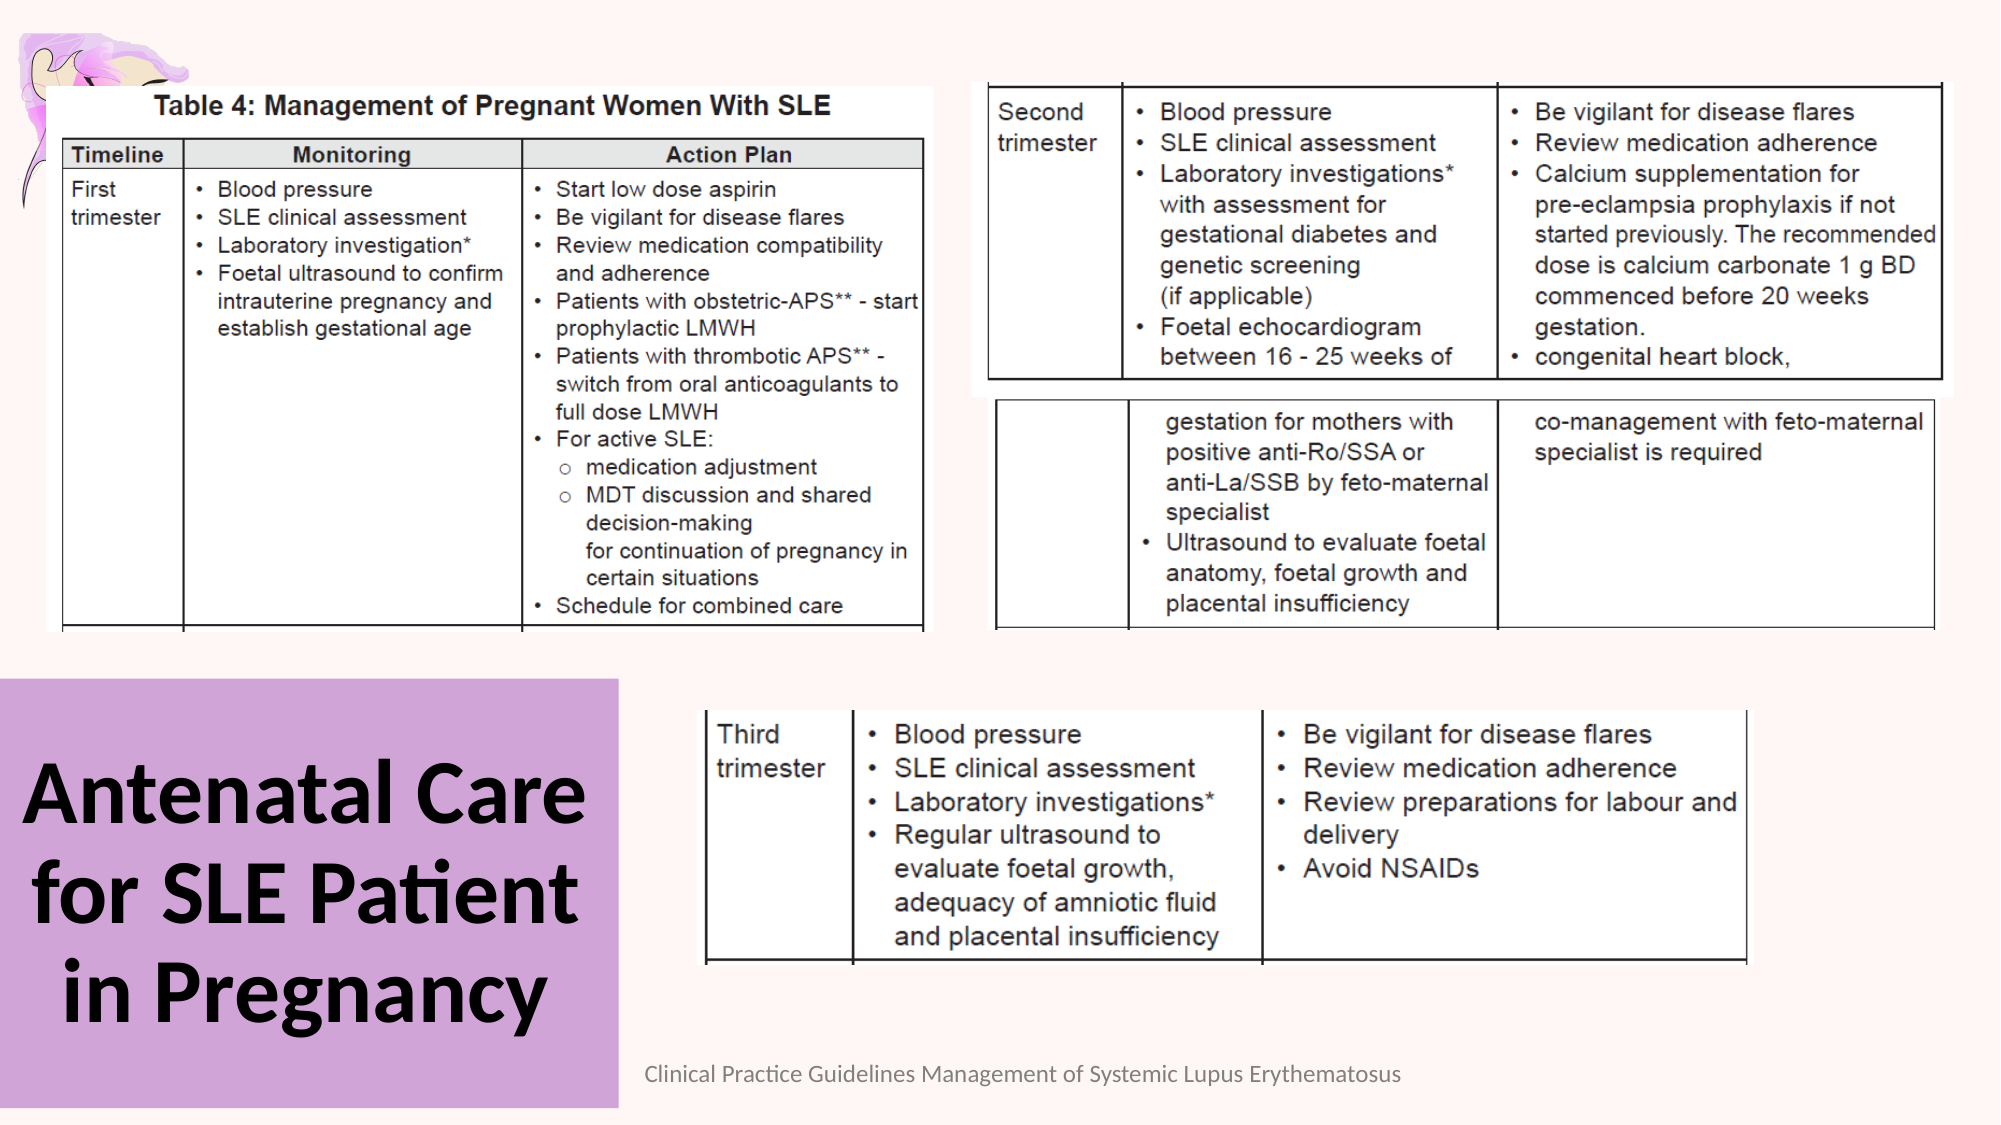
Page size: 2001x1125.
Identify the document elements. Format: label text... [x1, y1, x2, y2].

title Antenatal Care for SLE Patient in Pregnancy [0, 678, 619, 1109]
picture [0, 10, 934, 632]
picture [970, 82, 1954, 630]
picture [696, 710, 1754, 965]
